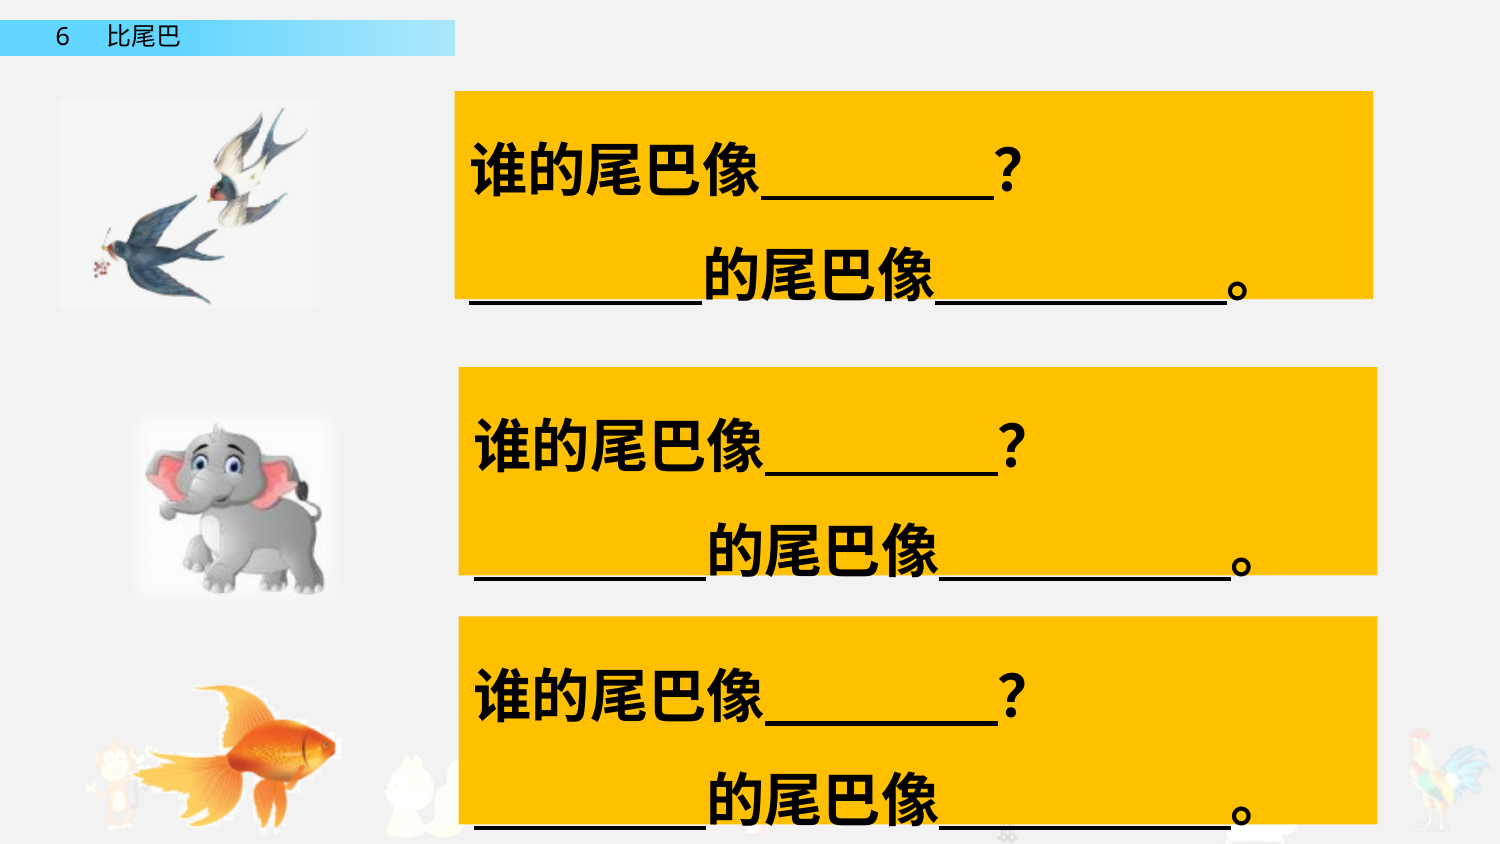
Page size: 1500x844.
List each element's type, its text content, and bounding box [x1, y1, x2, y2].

text_box 谁的尾巴像 ？ 的尾巴像 。 [458, 616, 1378, 825]
picture [120, 399, 349, 615]
picture [122, 657, 348, 844]
picture [59, 99, 319, 308]
text_box 谁的尾巴像 ？ 的尾巴像 。 [454, 91, 1374, 300]
text_box 谁的尾巴像 ？ 的尾巴像 。 [458, 367, 1378, 576]
